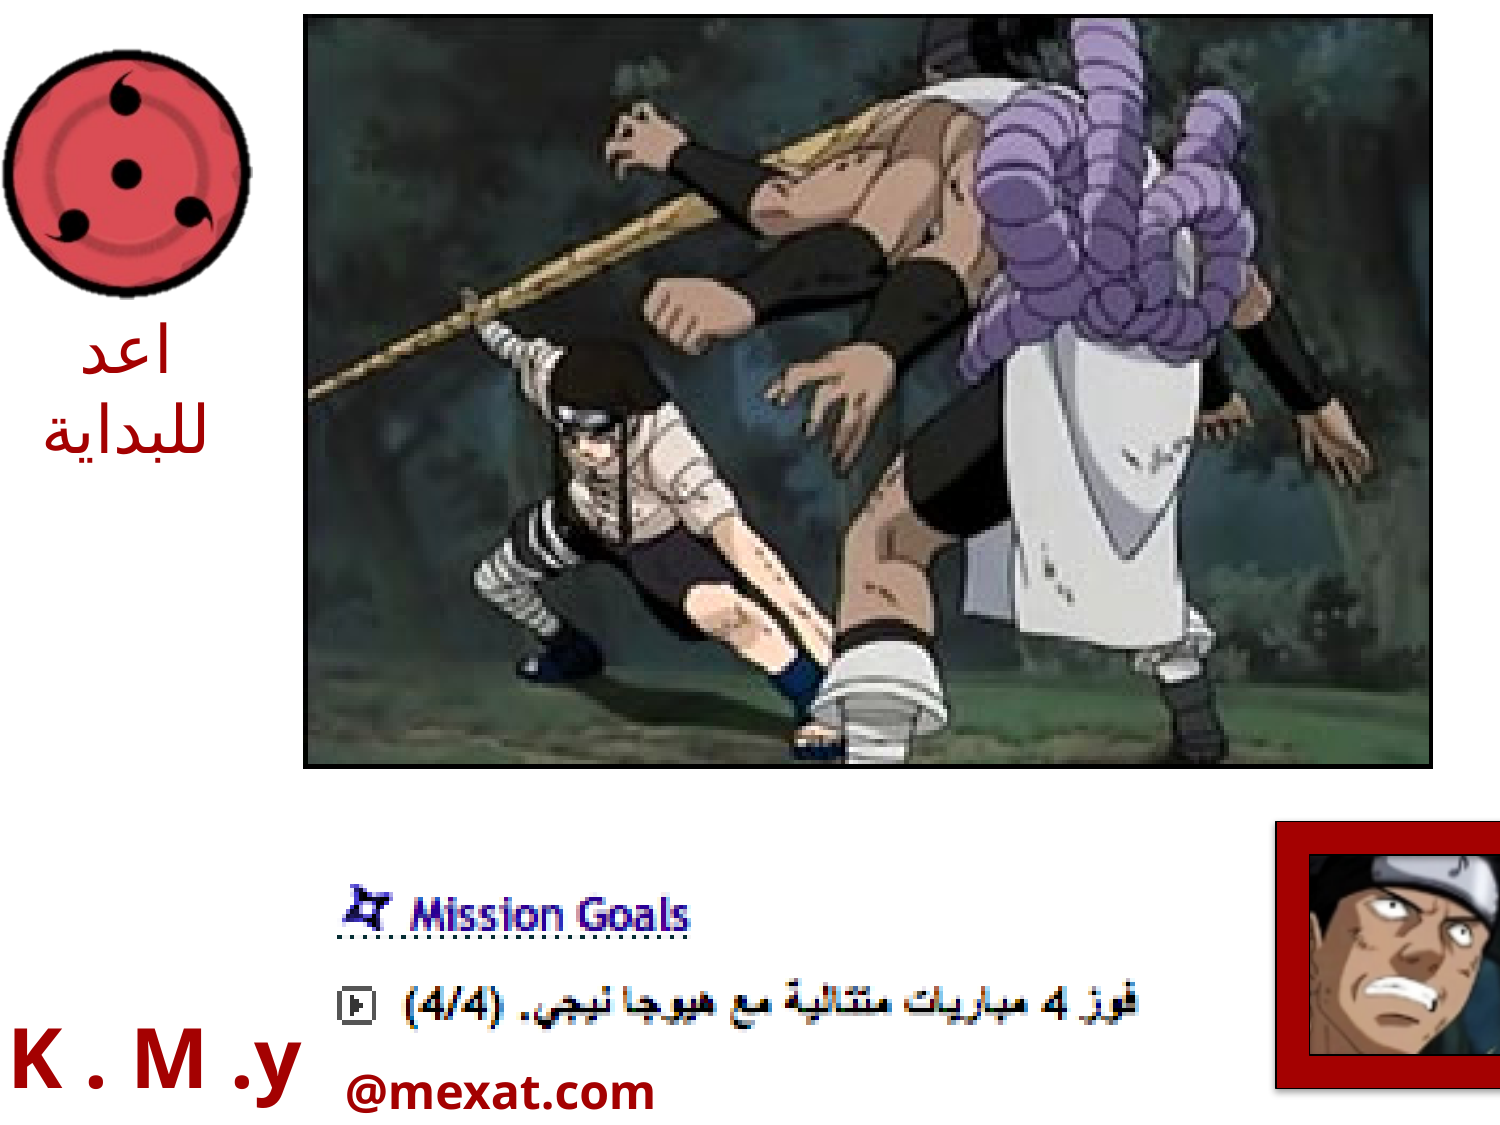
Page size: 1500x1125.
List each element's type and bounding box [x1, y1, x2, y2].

text_box [0, 47, 253, 396]
picture [0, 0, 1500, 1125]
